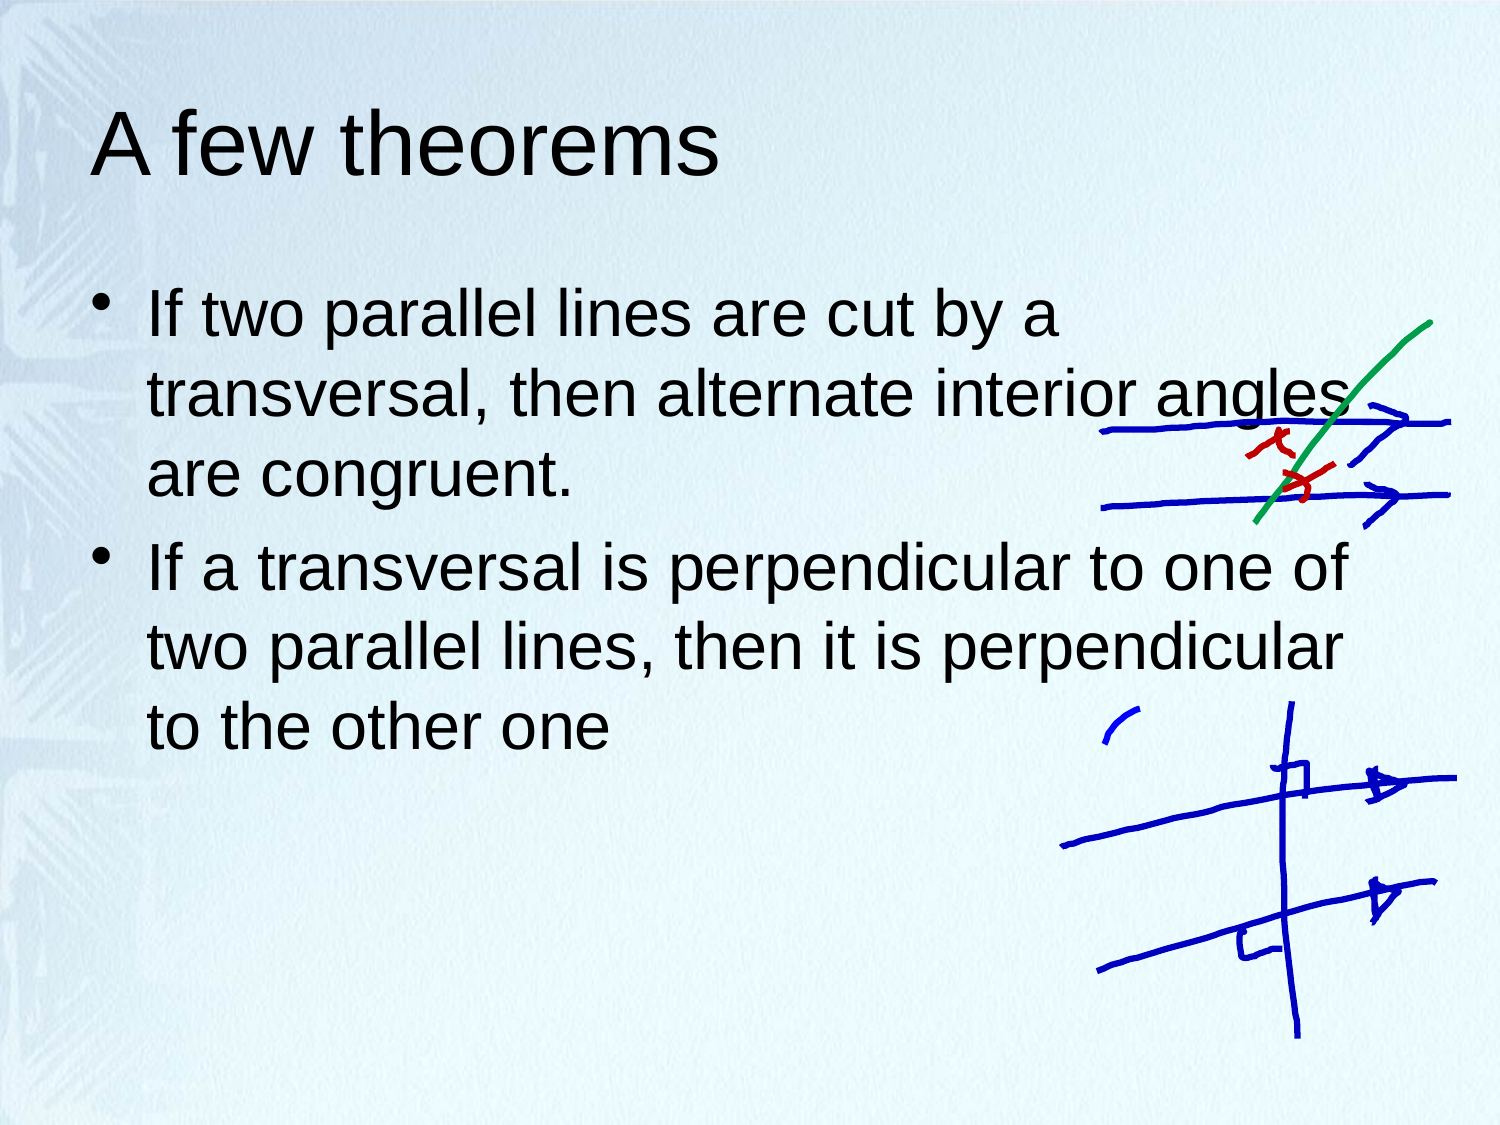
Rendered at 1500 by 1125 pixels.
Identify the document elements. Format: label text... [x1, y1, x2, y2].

text_box [1283, 701, 1293, 766]
text_box [1238, 927, 1283, 959]
text_box [1398, 492, 1449, 498]
text_box [1096, 891, 1373, 972]
text_box [1282, 471, 1303, 485]
text_box [1060, 783, 1372, 848]
text_box [1276, 428, 1281, 436]
text_box [1306, 494, 1365, 500]
text_box [1404, 421, 1452, 425]
text_box [1390, 880, 1437, 893]
text_box [1366, 767, 1406, 803]
text_box [1246, 430, 1290, 459]
text_box [1272, 762, 1308, 799]
title A few theorems [74, 44, 1426, 233]
text_box [1103, 707, 1141, 745]
text_box [1100, 420, 1329, 434]
text_box [1370, 878, 1400, 924]
text_box [1400, 777, 1457, 788]
text_box [1253, 480, 1290, 524]
text_box [1292, 482, 1310, 502]
text_box [1292, 321, 1432, 475]
text_box [1281, 777, 1294, 794]
picture [0, 0, 1500, 1125]
text_box [1340, 421, 1363, 426]
text_box [1100, 498, 1271, 509]
text_box [1281, 807, 1296, 912]
text_box [1275, 496, 1300, 501]
text_box [1362, 481, 1398, 528]
text_box [1349, 404, 1407, 466]
text_box [1277, 437, 1296, 457]
list If two parallel lines are cut by a transversal, then alternate interior angles are congruent. If a transversal is perpendicular to one of two parallel lines, then it is perpendicular to the other one [74, 262, 1426, 1006]
text_box [1282, 462, 1336, 491]
text_box [1283, 920, 1299, 1039]
